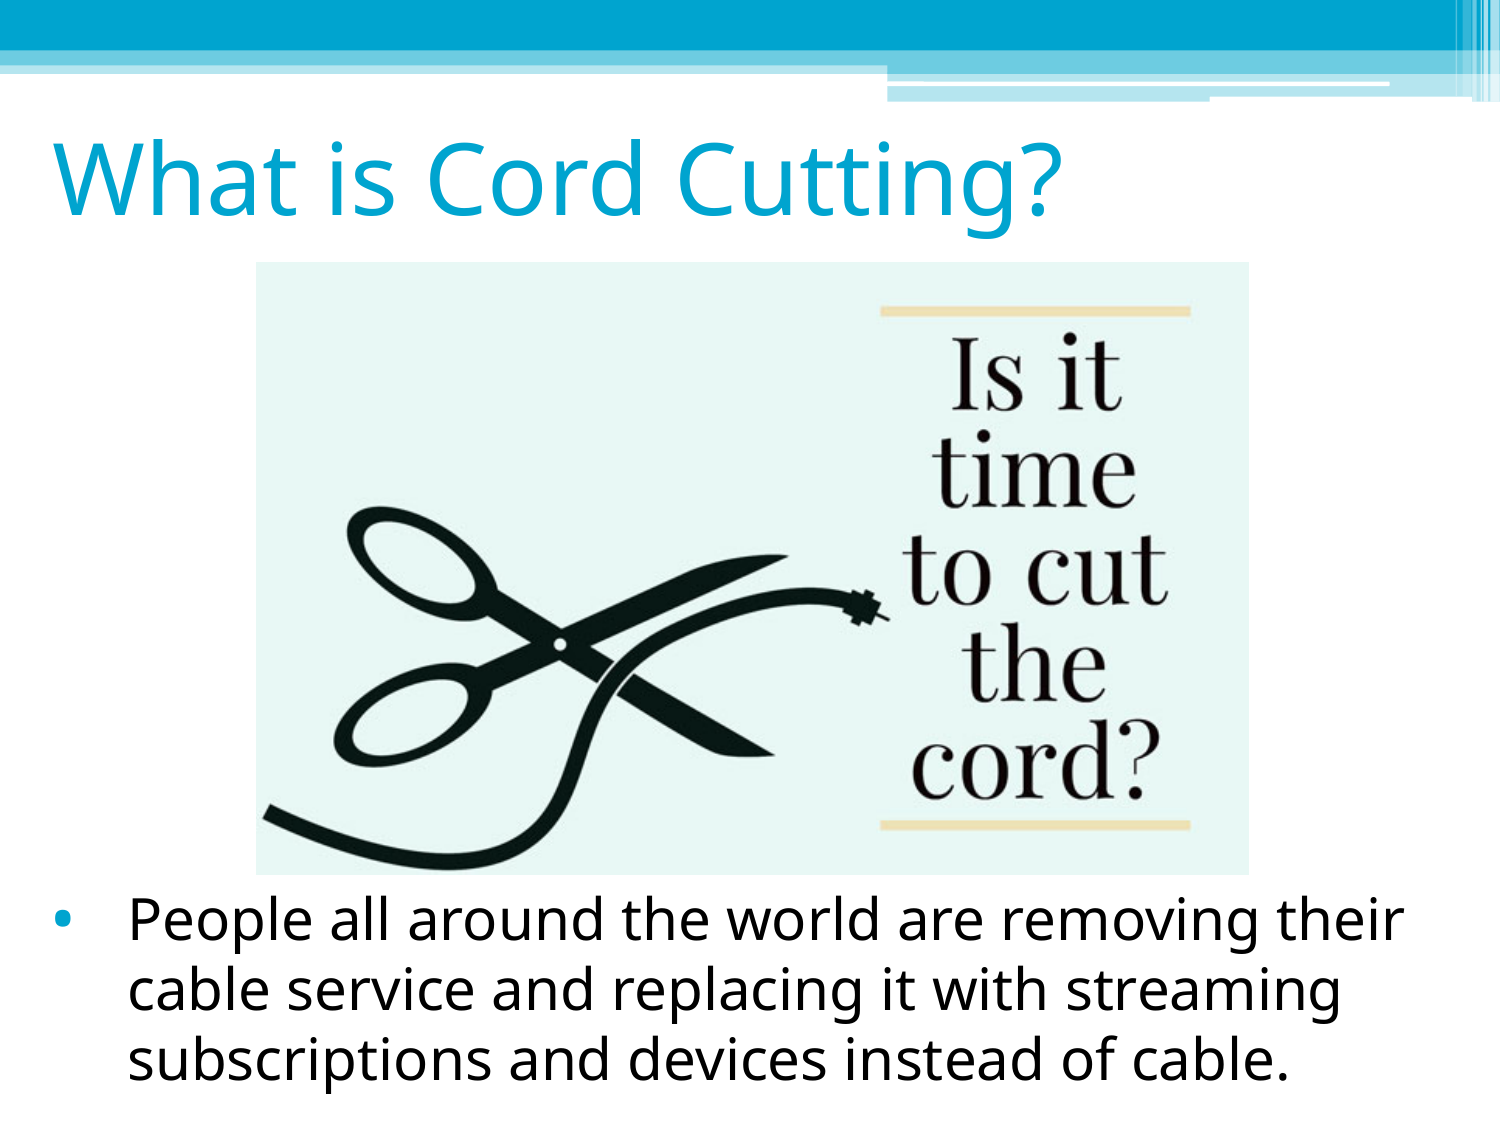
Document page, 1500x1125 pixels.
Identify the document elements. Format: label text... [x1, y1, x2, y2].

title What is Cord Cutting? [37, 87, 1500, 263]
list People all around the world are removing their cable service and replacing it with streaming subscriptions and devices instead of cable. [37, 875, 1475, 1125]
picture [256, 262, 1249, 875]
